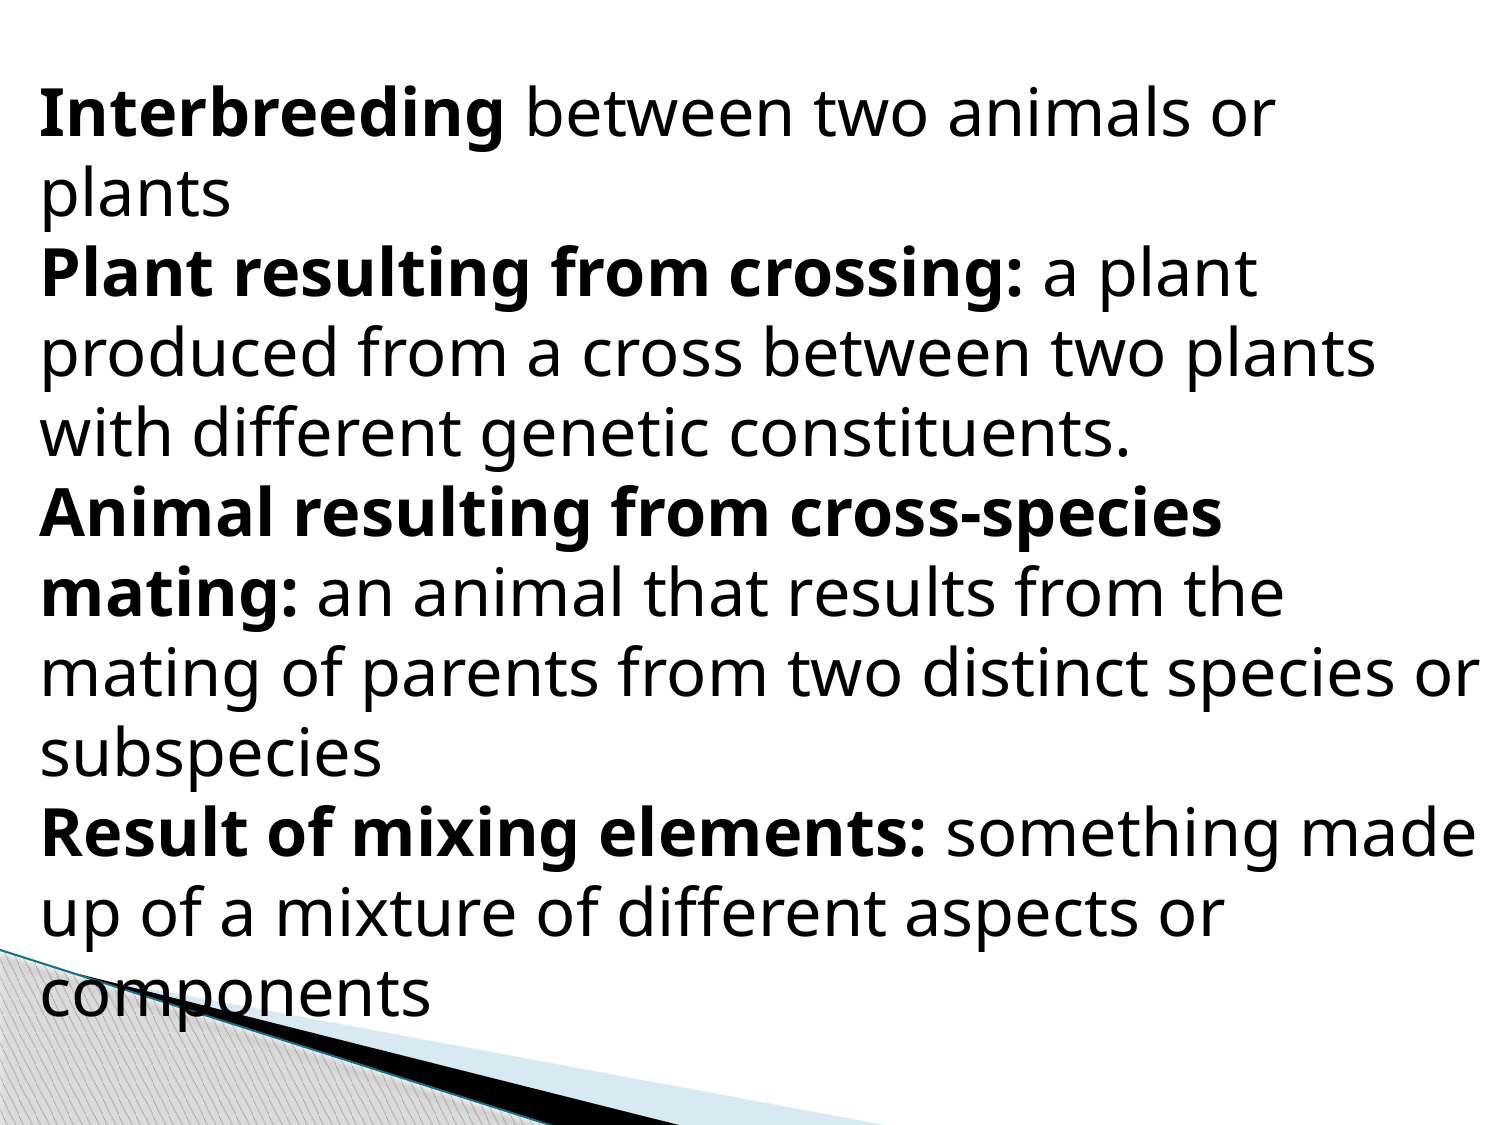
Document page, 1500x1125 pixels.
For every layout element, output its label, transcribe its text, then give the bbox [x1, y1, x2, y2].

text_box Interbreeding between two animals or plants Plant resulting from crossing: a plant produced from a cross between two plants with different genetic constituents. Animal resulting from cross-species mating: an animal that results from the mating of parents from two distinct species or subspecies Result of mixing elements: something made up of a mixture of different aspects or components [24, 62, 1500, 1037]
